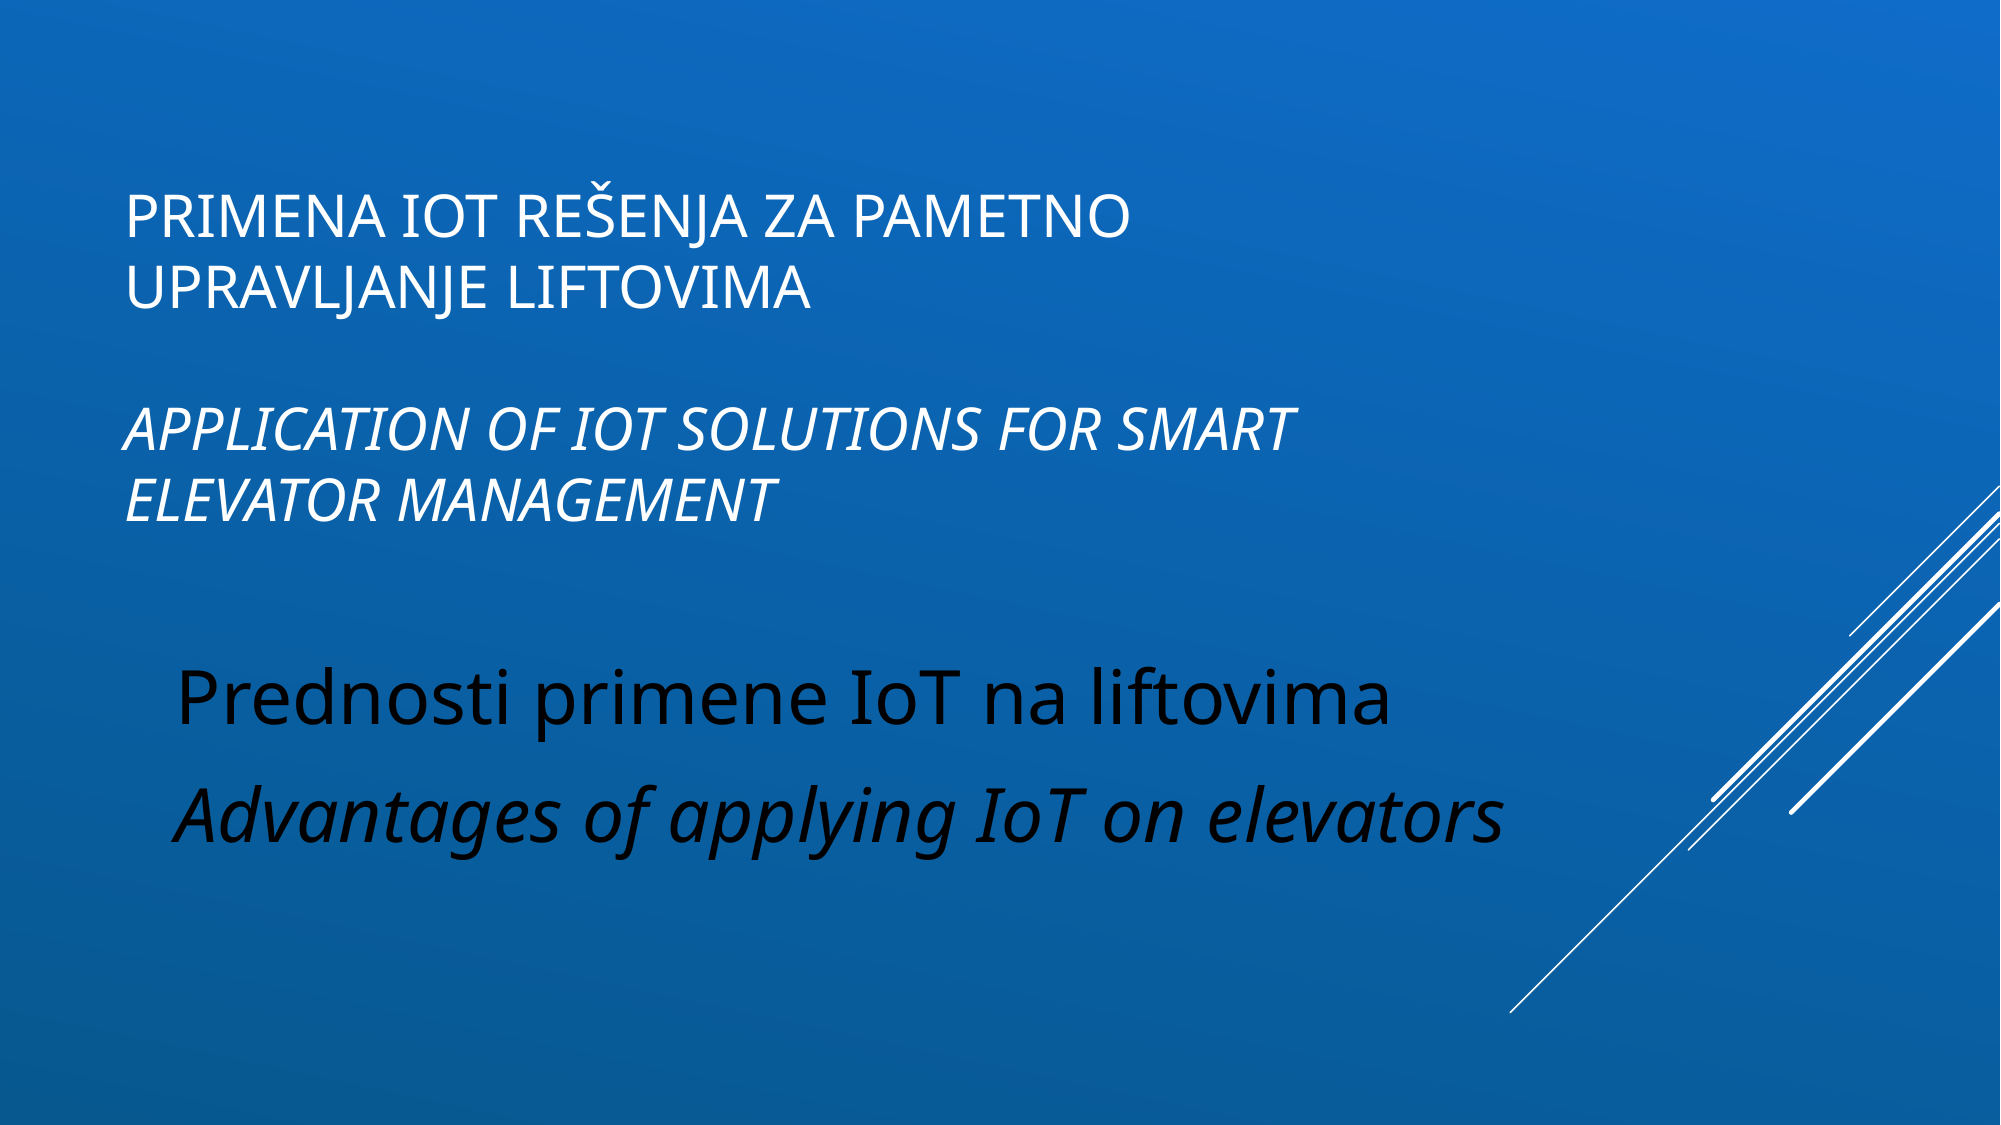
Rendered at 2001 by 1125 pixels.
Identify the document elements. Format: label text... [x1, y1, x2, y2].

title Primena IOT rešenja za pametno upravljanje liftovima Application of IOT solutions for smart elevator management [109, 166, 1510, 541]
list Prednosti primene IoT na liftovima Advantages of applying IoT on elevators [160, 642, 1561, 888]
